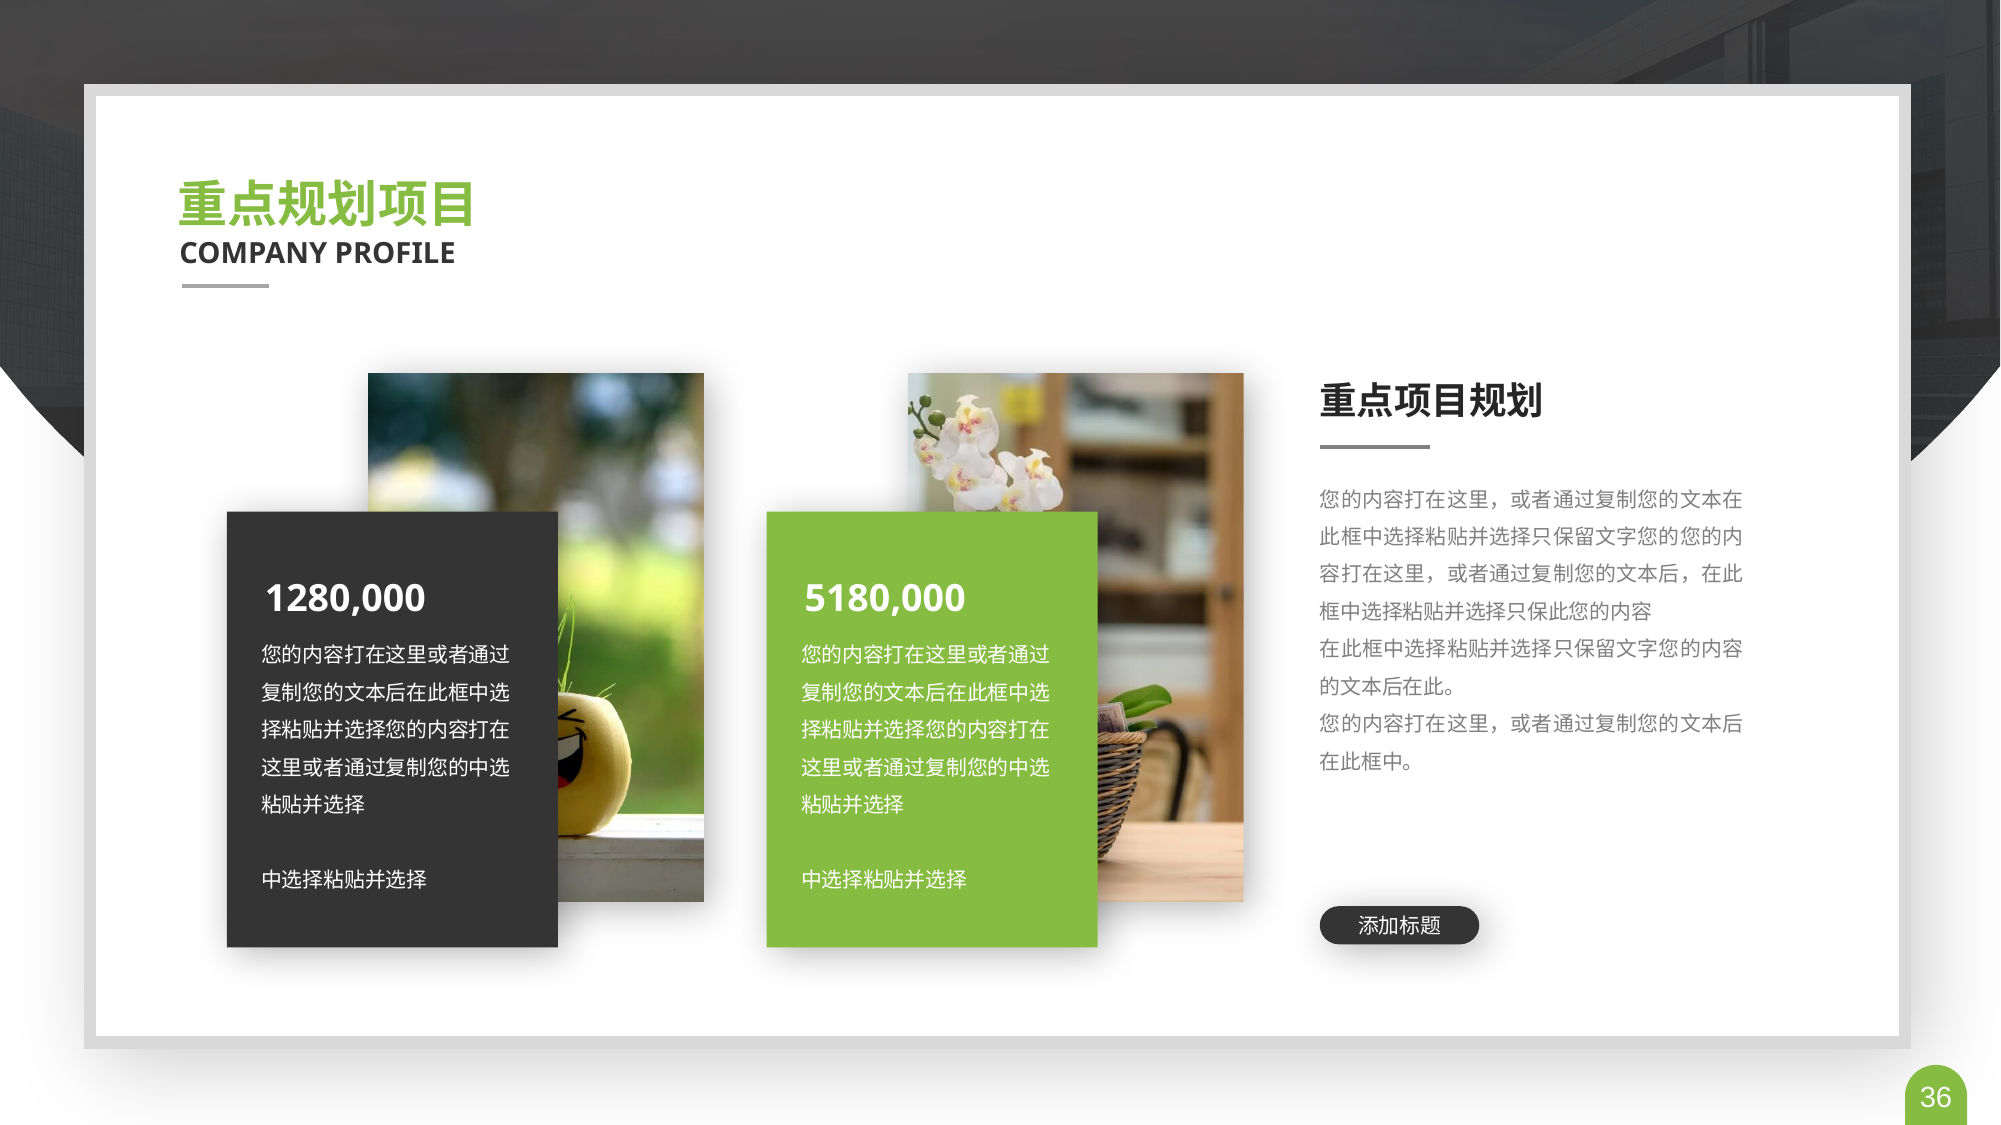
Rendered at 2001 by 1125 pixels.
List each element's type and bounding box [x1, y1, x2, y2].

text_box [907, 373, 1245, 903]
text_box [367, 373, 705, 903]
text_box [1304, 356, 1744, 945]
text_box [766, 511, 1098, 948]
text_box [162, 146, 749, 312]
text_box [226, 511, 558, 948]
